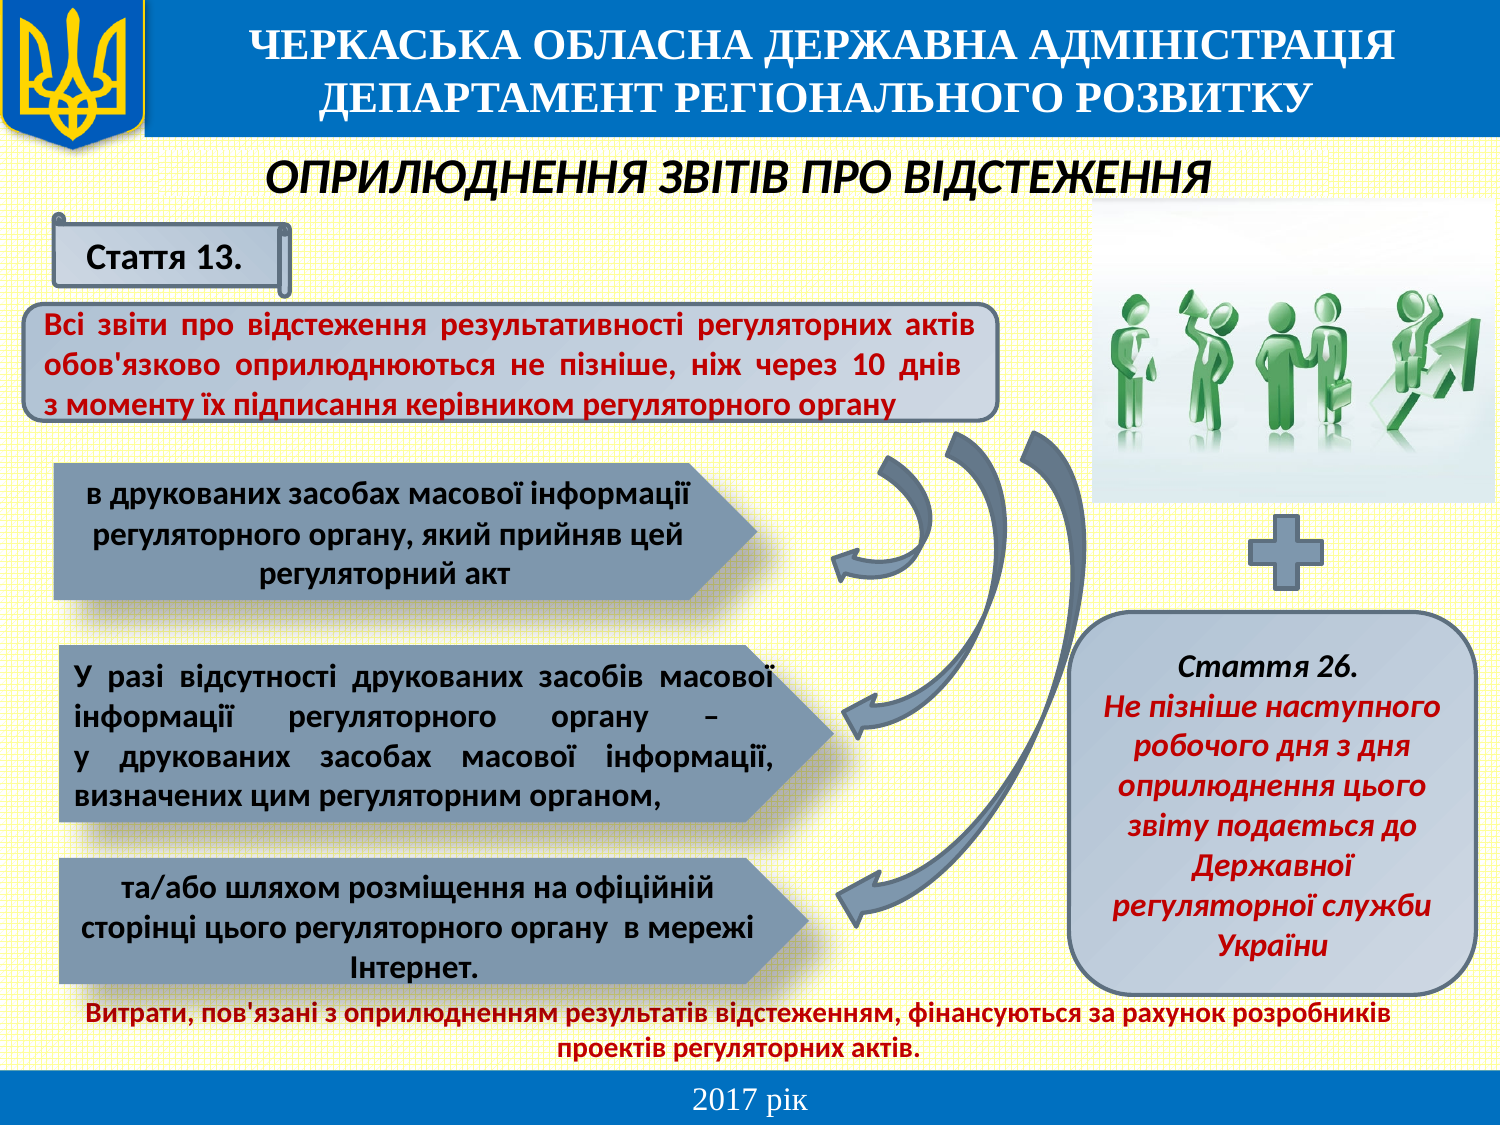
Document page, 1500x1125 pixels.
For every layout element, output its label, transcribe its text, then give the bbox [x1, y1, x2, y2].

title ЧЕРКАСЬКА ОБЛАСНА ДЕРЖАВНА АДМІНІСТРАЦІЯ ДЕПАРТАМЕНТ РЕГІОНАЛЬНОГО РОЗВИТКУ [151, 0, 1500, 138]
text_box У разі відсутності друкованих засобів масової інформації регуляторного органу – у друкованих засобах масової інформації, визначених цим регуляторним органом, [57, 643, 837, 825]
text_box Стаття 26. Не пізніше наступного робочого дня з дня оприлюднення цього звіту подається до Державної регуляторної служби України [1066, 609, 1479, 986]
text_box в друкованих засобах масової інформації регуляторного органу, який прийняв цей регуляторний акт [51, 460, 760, 603]
text_box Витрати, пов'язані з оприлюдненням результатів відстеженням, фінансуються за рахунок розробників проектів регуляторних актів. [24, 986, 1455, 1072]
text_box та/або шляхом розміщення на офіційній сторінці цього регуляторного органу в мережі Інтернет. [57, 855, 812, 987]
text_box Стаття 13. [51, 211, 292, 299]
text_box [841, 431, 1008, 741]
text_box ОПРИЛЮДНЕННЯ ЗВІТІВ ПРО ВІДСТЕЖЕННЯ [159, 150, 1329, 197]
picture [1092, 198, 1495, 504]
text_box [830, 455, 933, 584]
text_box [1248, 514, 1324, 591]
text_box Всі звіти про відстеження результативності регуляторних актів обов'язково оприлюднюються не пізніше, ніж через 10 днів з моменту їх підписання керівником регуляторного органу [21, 301, 1000, 423]
list 2017 рік [0, 1070, 1500, 1125]
text_box [835, 430, 1087, 929]
picture [0, 0, 145, 151]
